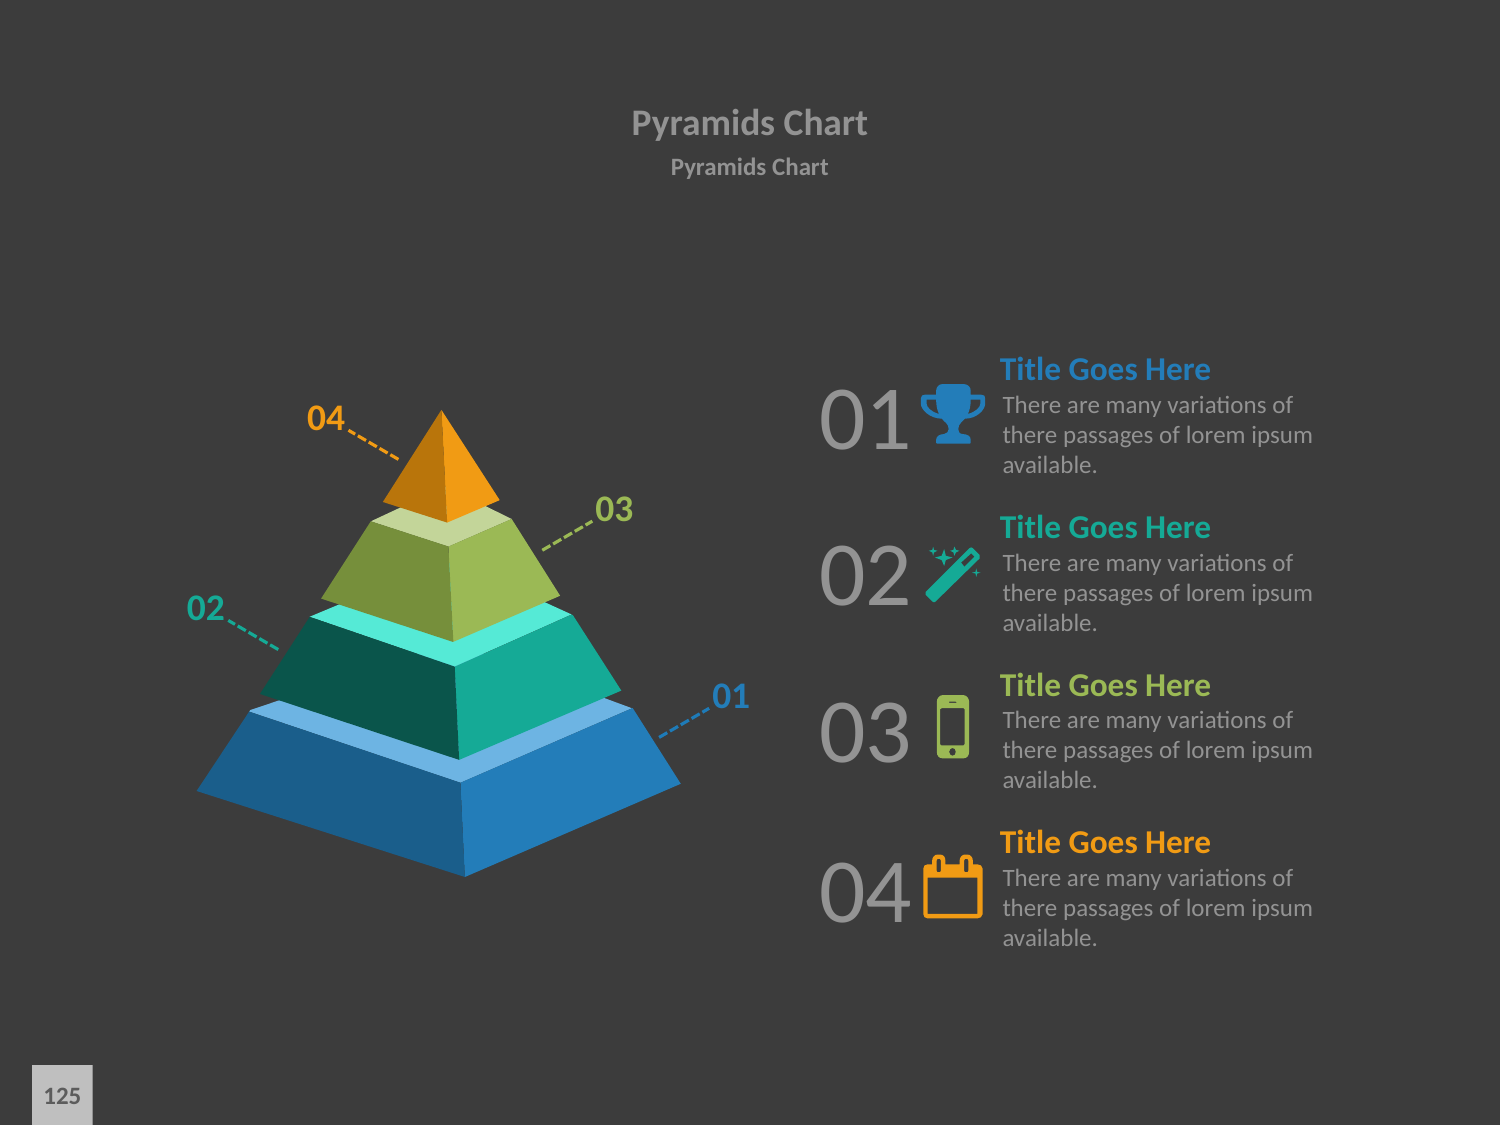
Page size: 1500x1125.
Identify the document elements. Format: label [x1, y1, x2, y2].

title [287, 91, 1213, 150]
text_box [984, 655, 1365, 803]
text_box [804, 340, 1365, 488]
text_box [804, 506, 980, 631]
text_box [936, 695, 970, 759]
text_box [950, 546, 960, 556]
text_box [934, 549, 953, 566]
list [412, 149, 1088, 183]
text_box [984, 812, 1365, 961]
text_box [804, 663, 928, 789]
text_box [804, 823, 983, 949]
text_box [984, 497, 1365, 646]
text_box [171, 385, 766, 878]
text_box [972, 568, 981, 577]
